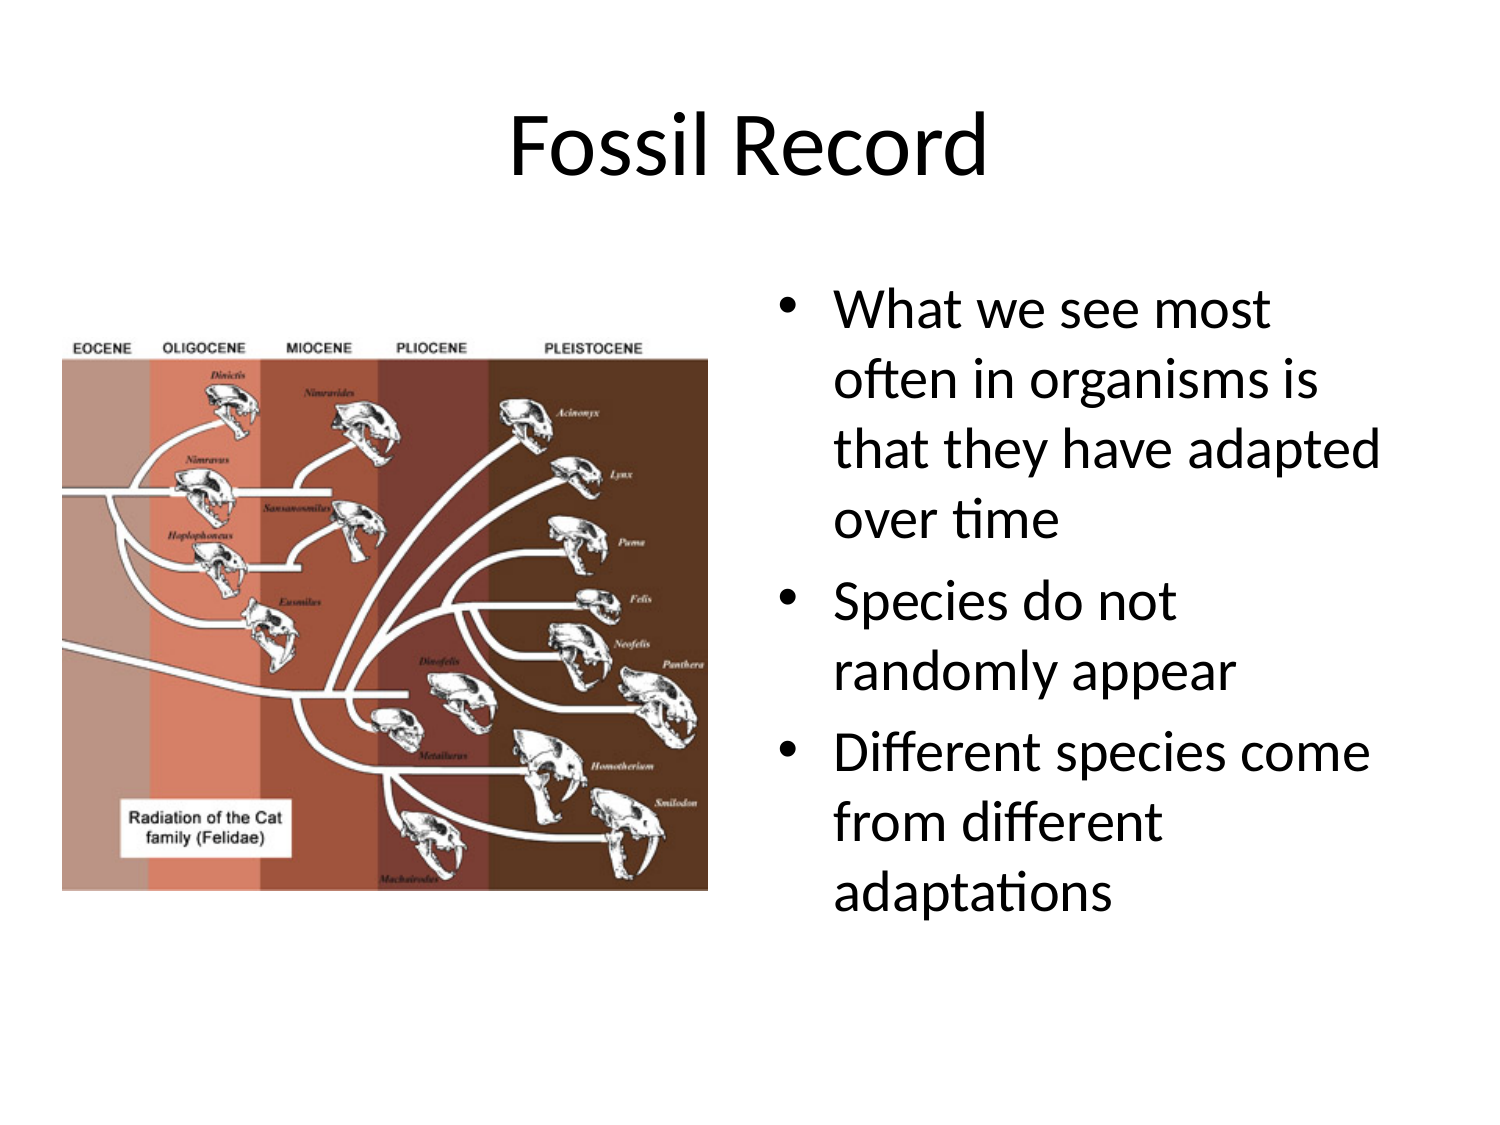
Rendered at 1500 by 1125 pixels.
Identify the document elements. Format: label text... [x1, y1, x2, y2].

picture [62, 337, 708, 891]
list What we see most often in organisms is that they have adapted over time Species do not randomly appear Different species come from different adaptations [762, 262, 1425, 1005]
title Fossil Record [75, 45, 1425, 233]
